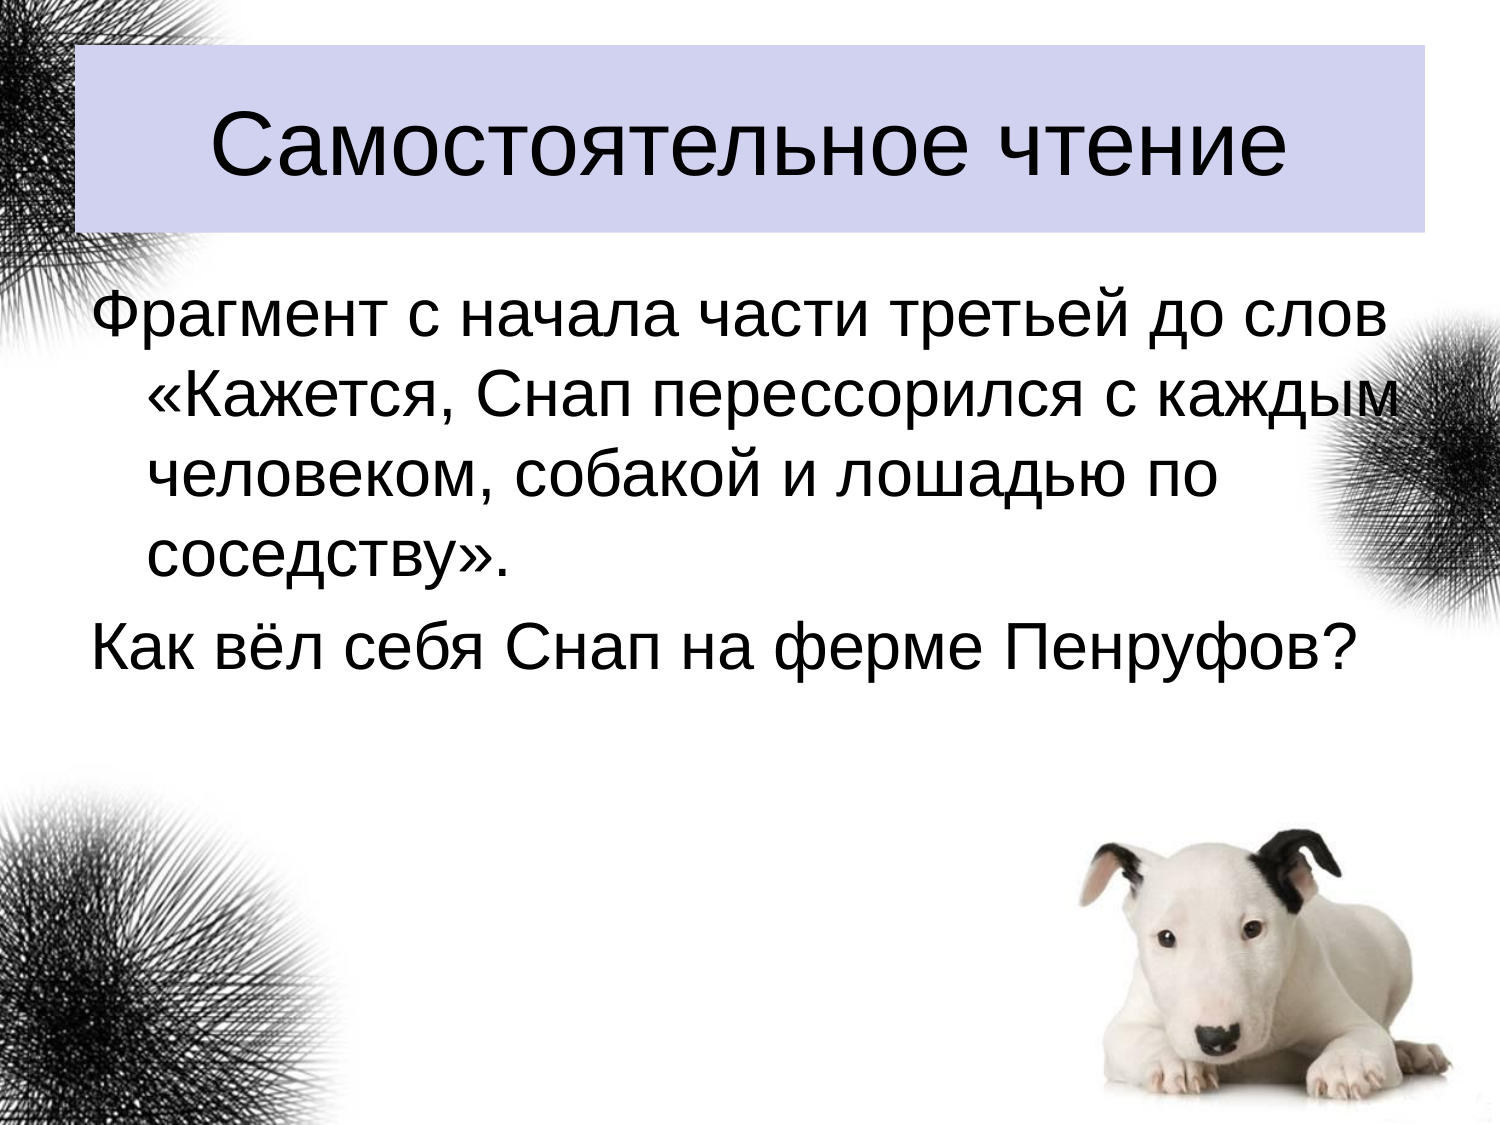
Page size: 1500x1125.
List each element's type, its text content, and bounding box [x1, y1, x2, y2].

list Фрагмент с начала части третьей до слов «Кажется, Снап перессорился с каждым человеком, собакой и лошадью по соседству». Как вёл себя Снап на ферме Пенруфов? [75, 262, 1425, 1005]
picture [0, 0, 1500, 1125]
title Самостоятельное чтение [75, 45, 1425, 233]
